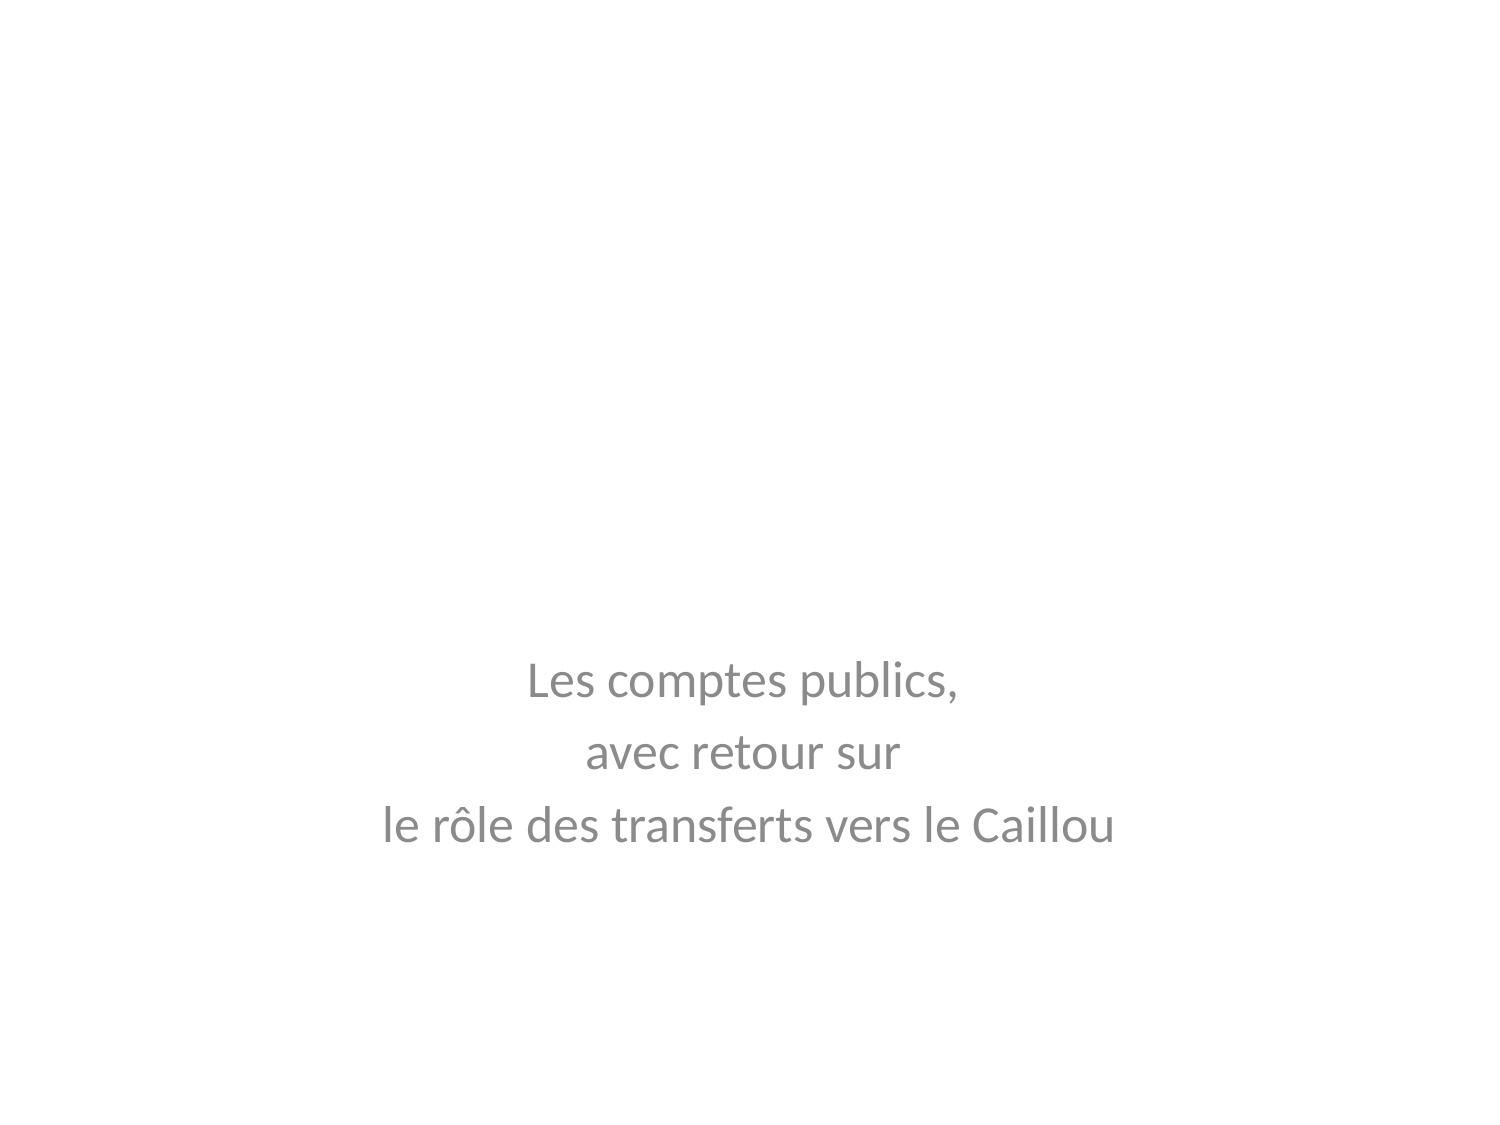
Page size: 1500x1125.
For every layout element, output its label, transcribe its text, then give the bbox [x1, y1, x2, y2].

subtitle Les comptes publics, avec retour sur le rôle des transferts vers le Caillou [225, 637, 1275, 925]
